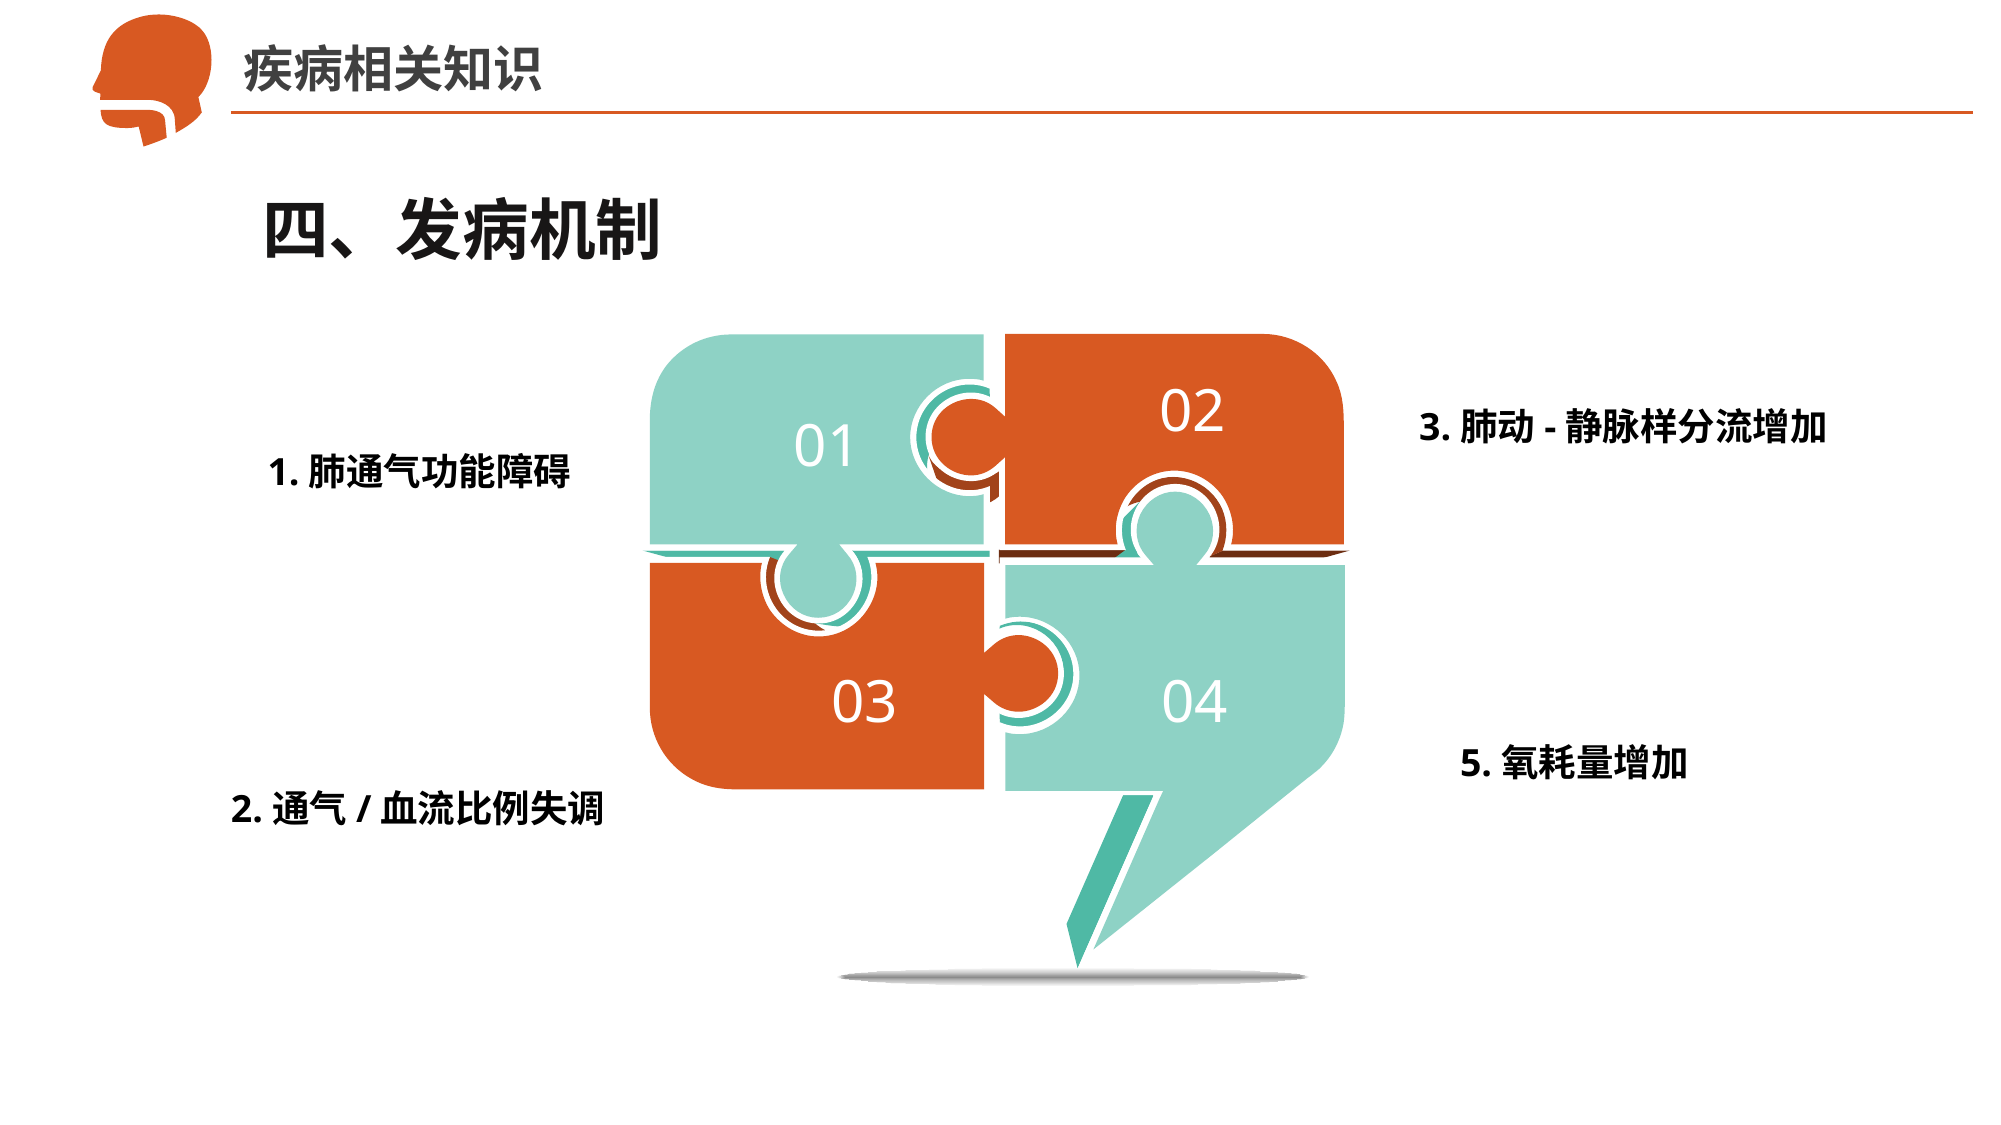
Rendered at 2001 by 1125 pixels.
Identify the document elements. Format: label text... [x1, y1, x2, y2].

text_box [100, 109, 167, 147]
text_box 2.通气/血流比例失调 [216, 773, 621, 838]
text_box 疾病相关知识 [228, 36, 594, 104]
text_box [642, 327, 1352, 986]
text_box [92, 14, 212, 134]
text_box 5.氧耗量增加 [1445, 726, 1704, 792]
text_box 3.肺动-静脉样分流增加 [1404, 390, 1843, 455]
text_box 1.肺通气功能障碍 [252, 436, 587, 501]
text_box 四、发病机制 [247, 184, 720, 282]
